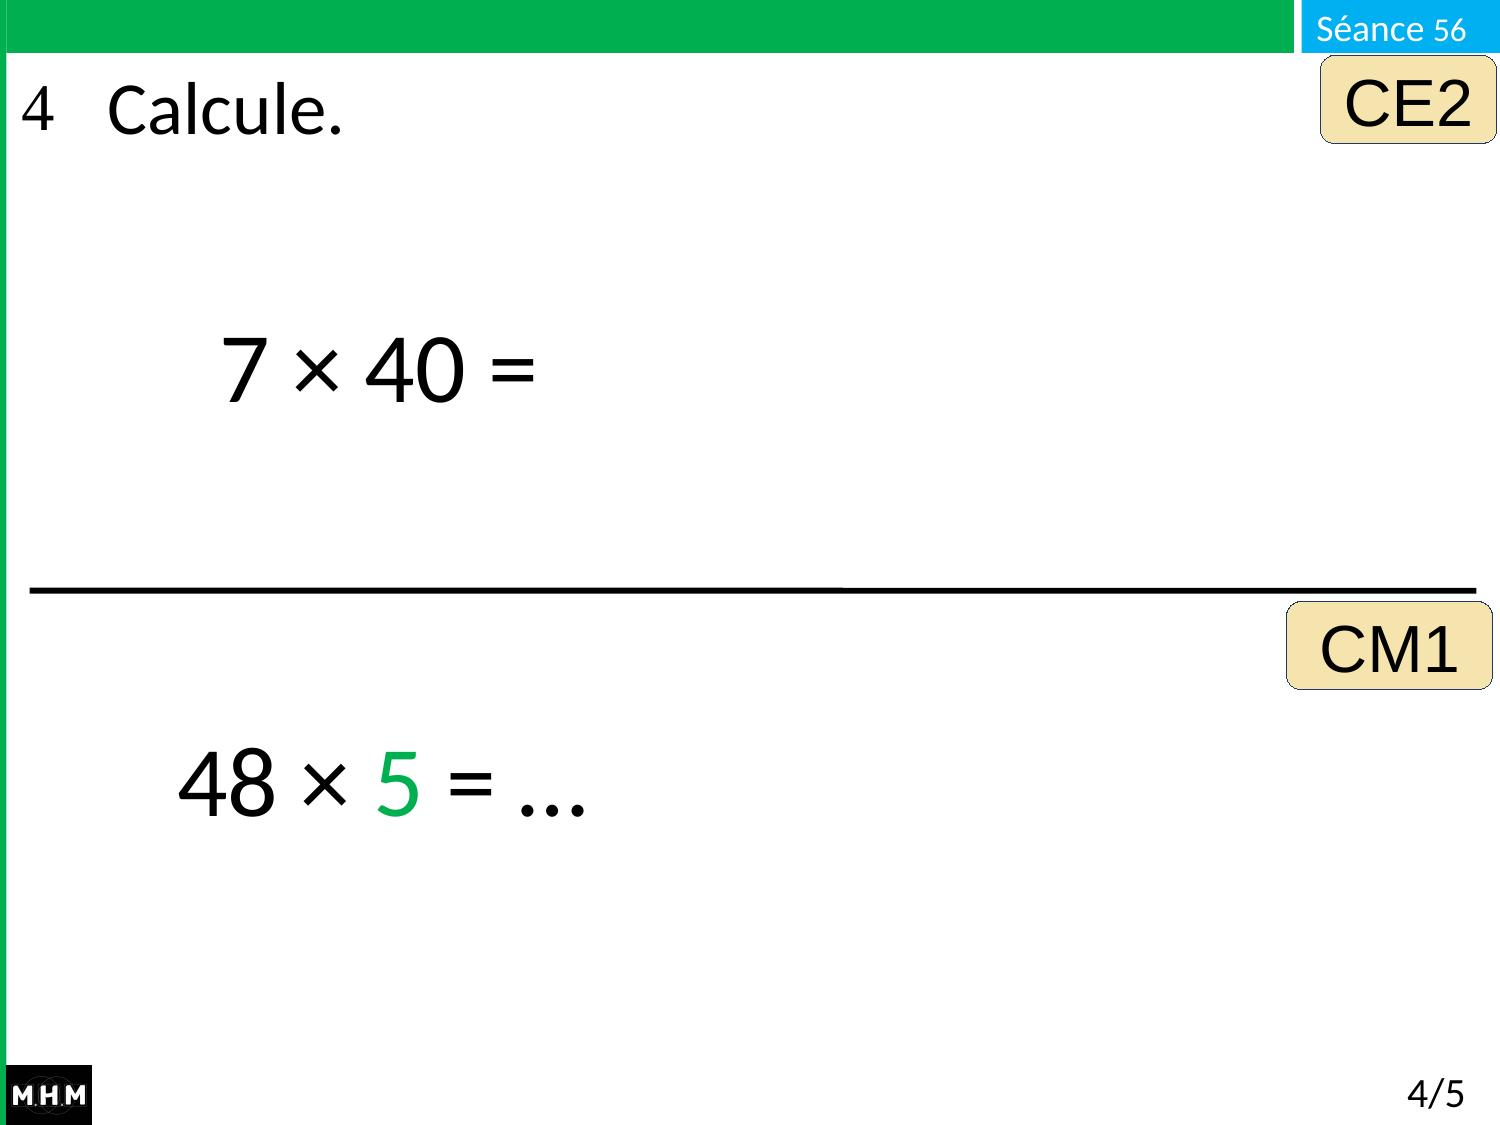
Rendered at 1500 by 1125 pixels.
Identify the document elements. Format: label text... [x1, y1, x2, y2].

text_box 48 × 5 = … [96, 708, 669, 844]
title Calcule. [92, 71, 1387, 158]
text_box CE2 [1320, 55, 1497, 144]
text_box 7 × 40 = [96, 295, 684, 430]
list 4/5 [1373, 1064, 1500, 1125]
picture [6, 1065, 92, 1125]
text_box CM1 [1286, 601, 1493, 690]
